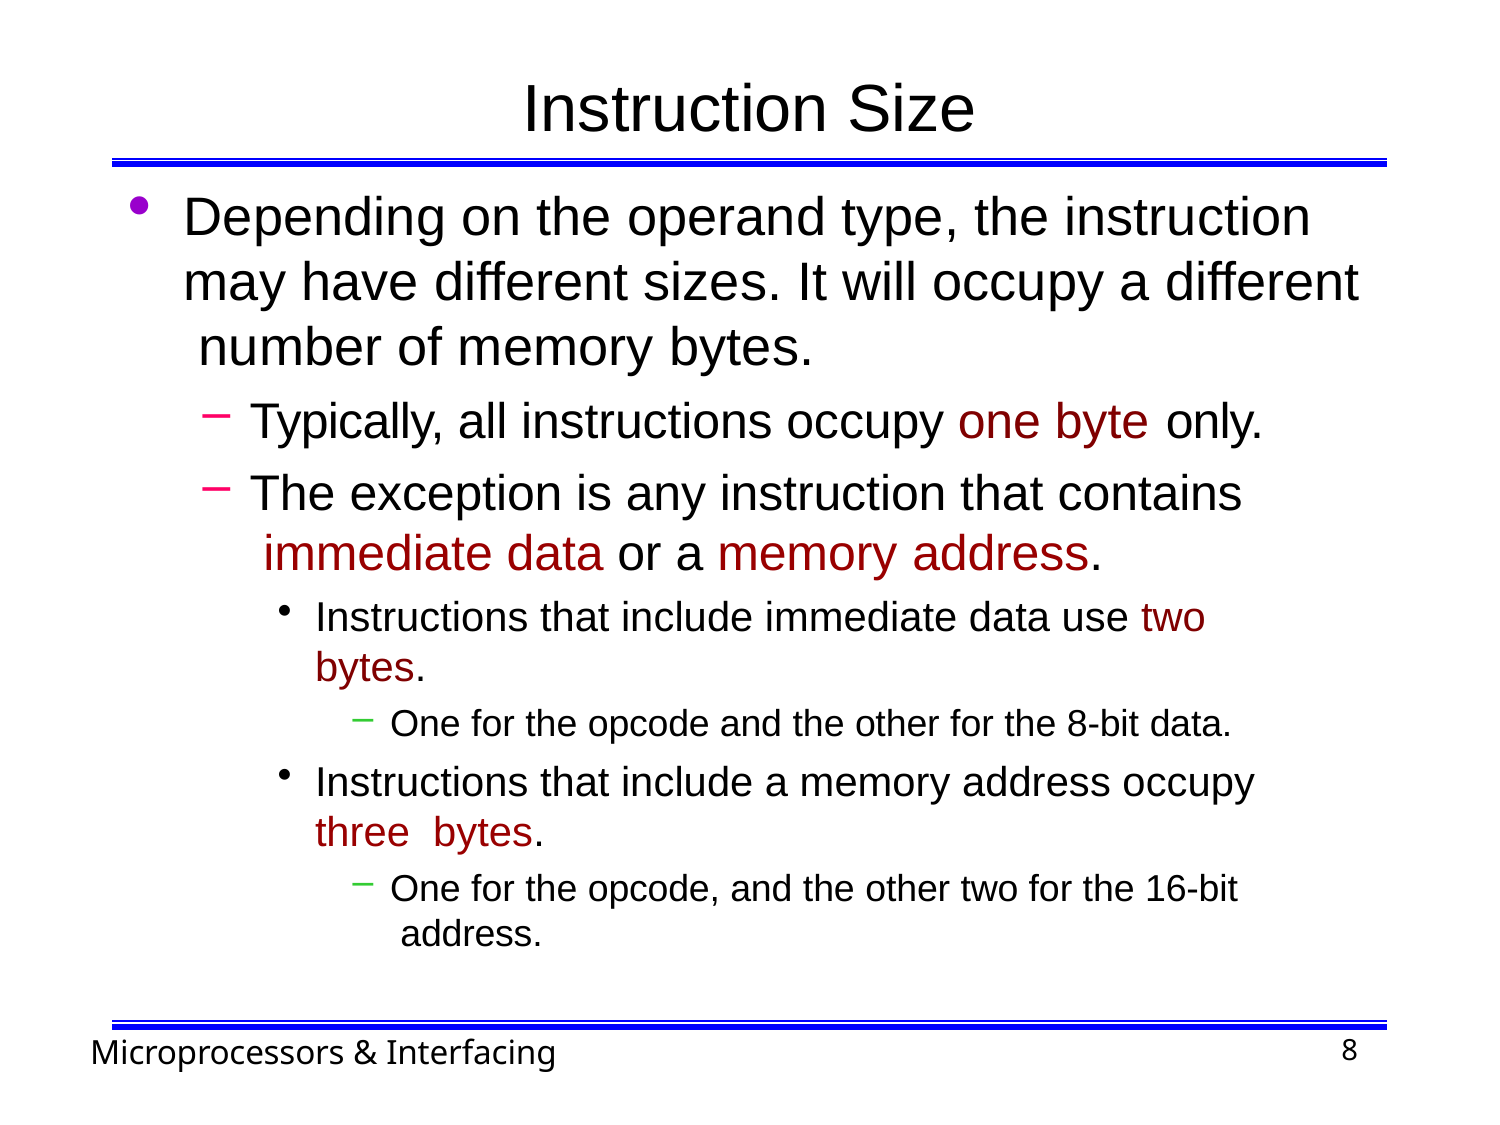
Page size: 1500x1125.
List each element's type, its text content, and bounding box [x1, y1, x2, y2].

text_box Depending on the operand type, the instruction may have different sizes. It will occupy a different number of memory bytes. Typically, all instructions occupy one byte only. The exception is any instruction that contains immediate data or a memory address. Instructions that include immediate data use two bytes. One for the opcode and the other for the 8-bit data. Instructions that include a memory address occupy three bytes. One for the opcode, and the other two for the 16-bit address. [125, 178, 1363, 954]
footer Microprocessors & Interfacing [88, 1025, 574, 1125]
title Instruction Size [520, 62, 980, 178]
slide_number 10 [1337, 1026, 1377, 1125]
